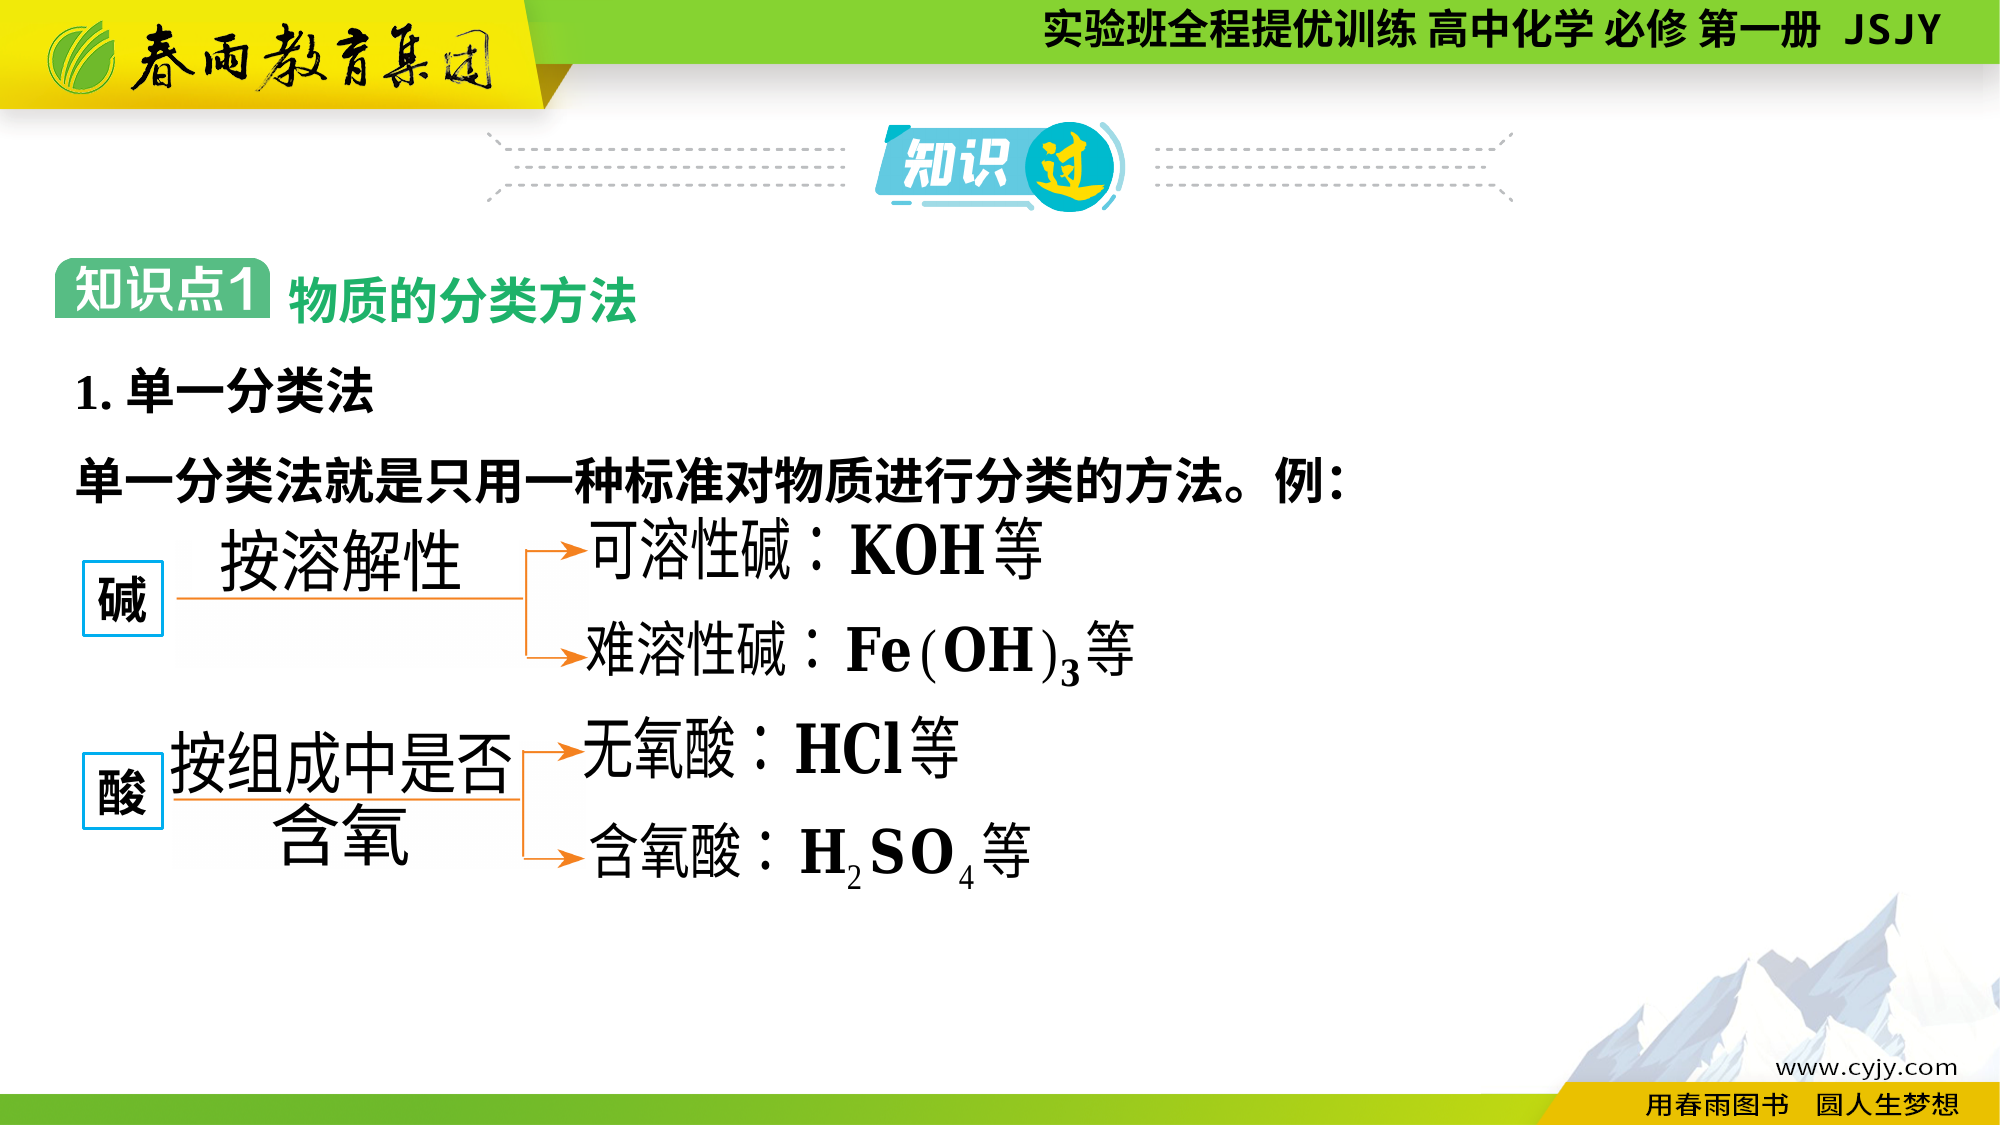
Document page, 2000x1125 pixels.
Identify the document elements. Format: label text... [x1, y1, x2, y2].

picture [0, 0, 2000, 1125]
list 物质的分类方法 1.单一分类法 单一分类法就是只用一种标准对物质进行分类的方法。例： [59, 232, 1944, 520]
text_box 碱 [83, 561, 163, 636]
text_box 酸 [83, 753, 163, 829]
